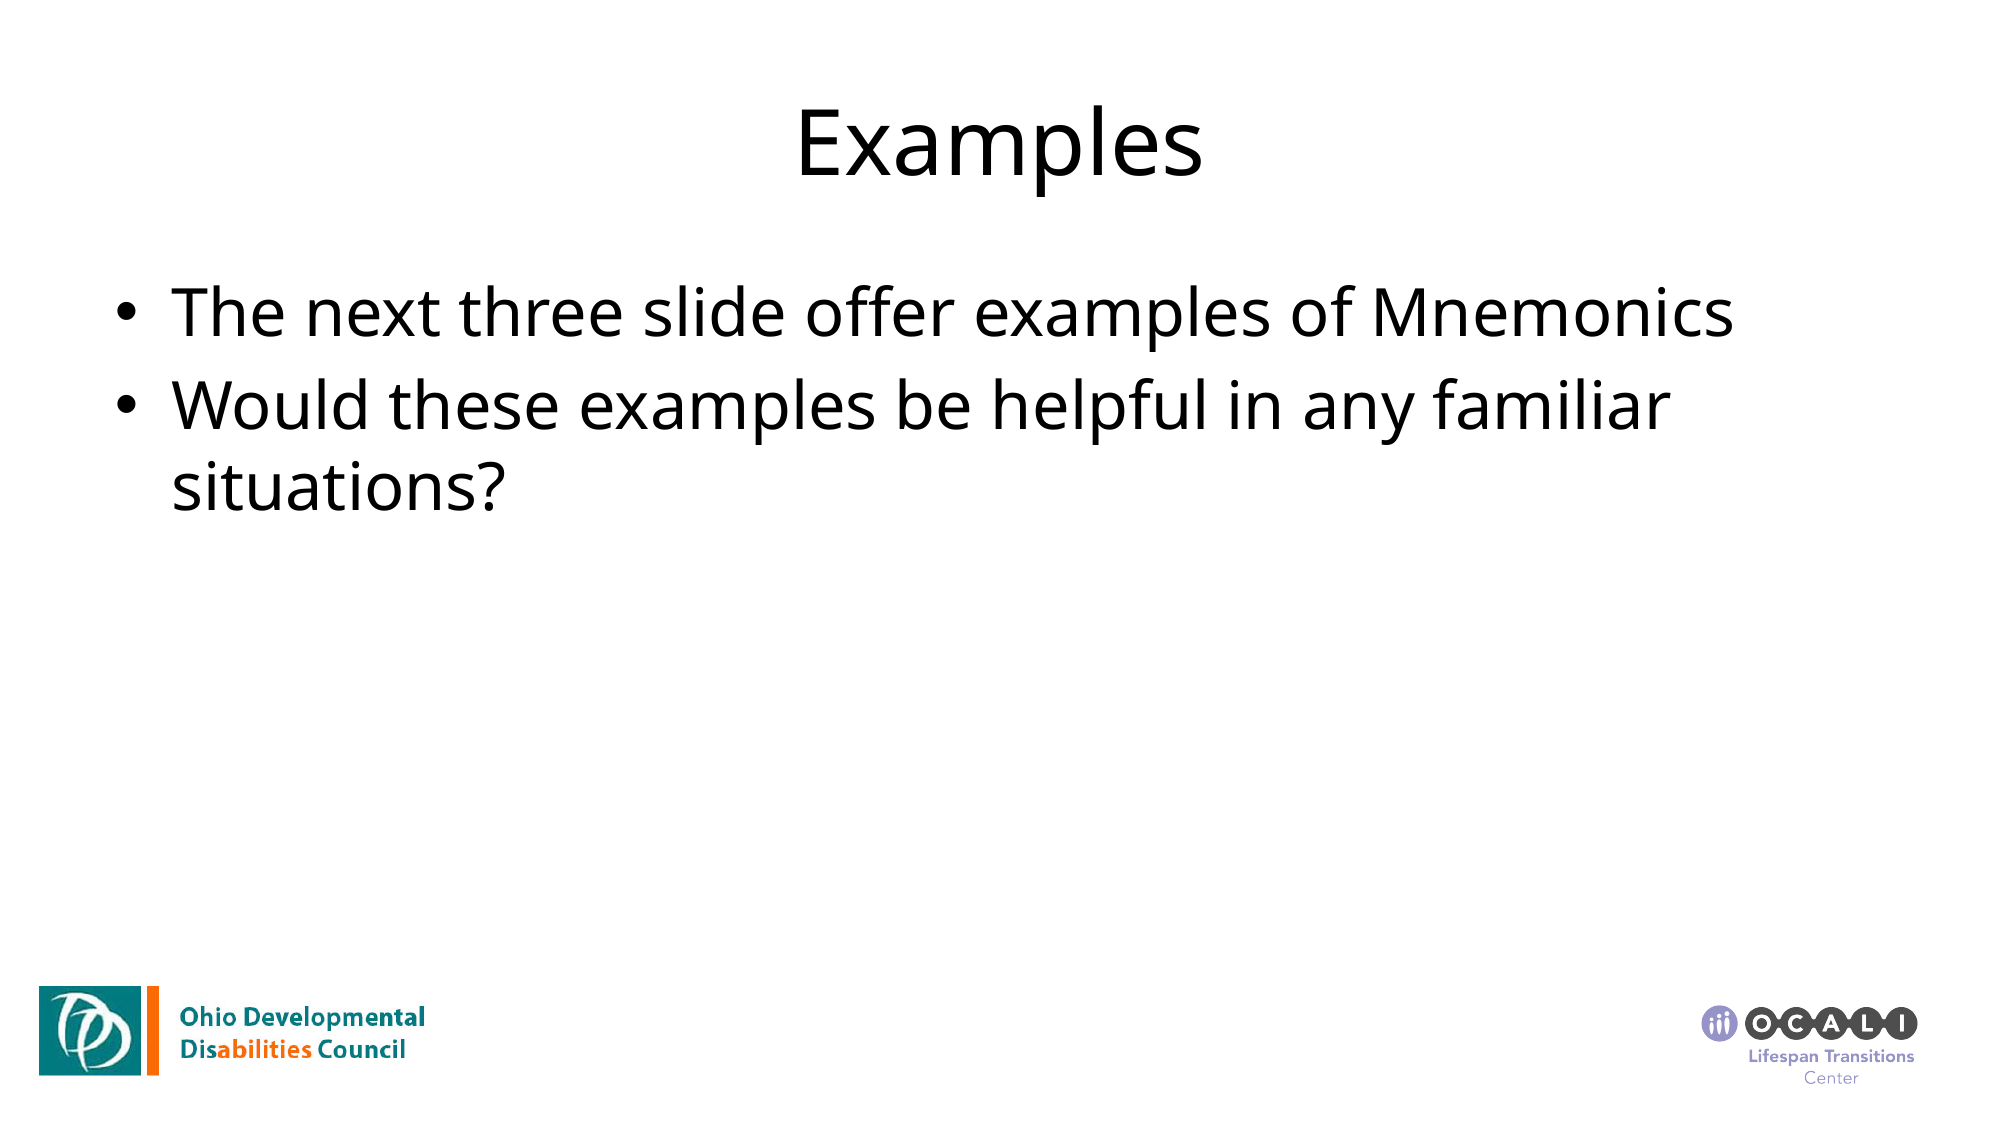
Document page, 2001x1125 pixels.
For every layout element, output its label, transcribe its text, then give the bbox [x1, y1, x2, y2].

picture [26, 986, 471, 1085]
title Examples [99, 45, 1900, 233]
picture [1697, 1001, 1923, 1088]
list The next three slide offer examples of Mnemonics Would these examples be helpful in any familiar situations? [99, 262, 1900, 1005]
